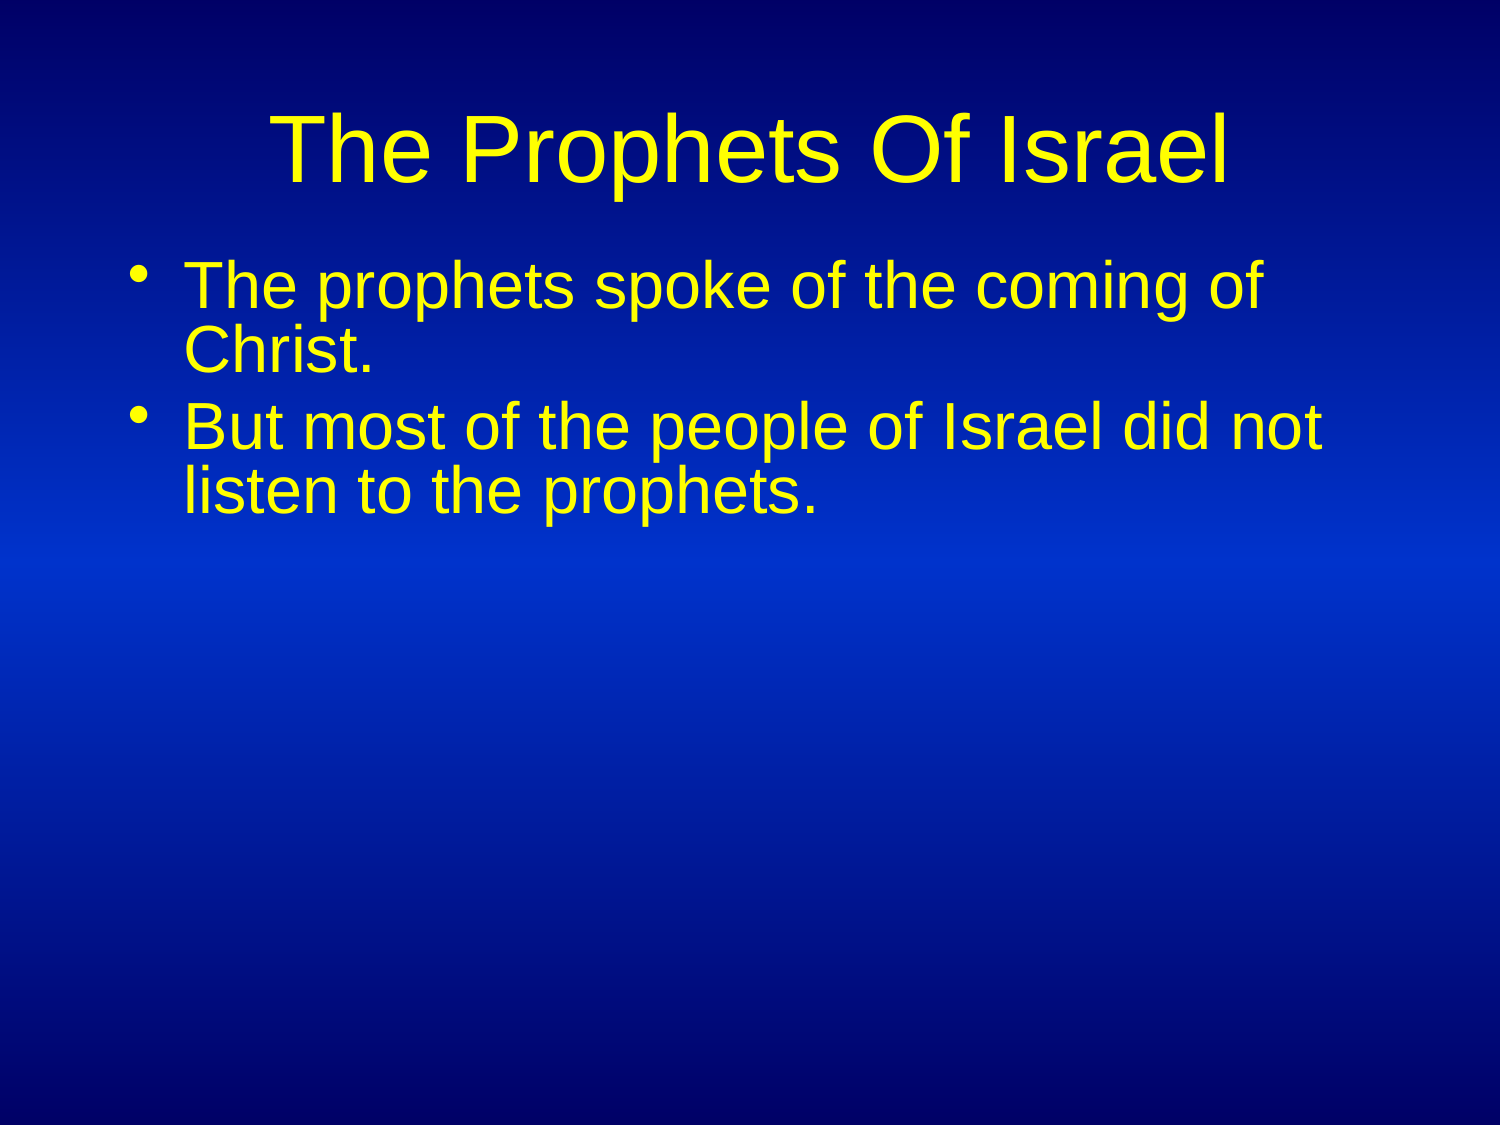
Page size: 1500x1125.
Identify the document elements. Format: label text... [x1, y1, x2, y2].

list The prophets spoke of the coming of Christ. But most of the people of Israel did not listen to the prophets. [112, 249, 1438, 600]
title The Prophets Of Israel [37, 50, 1463, 238]
